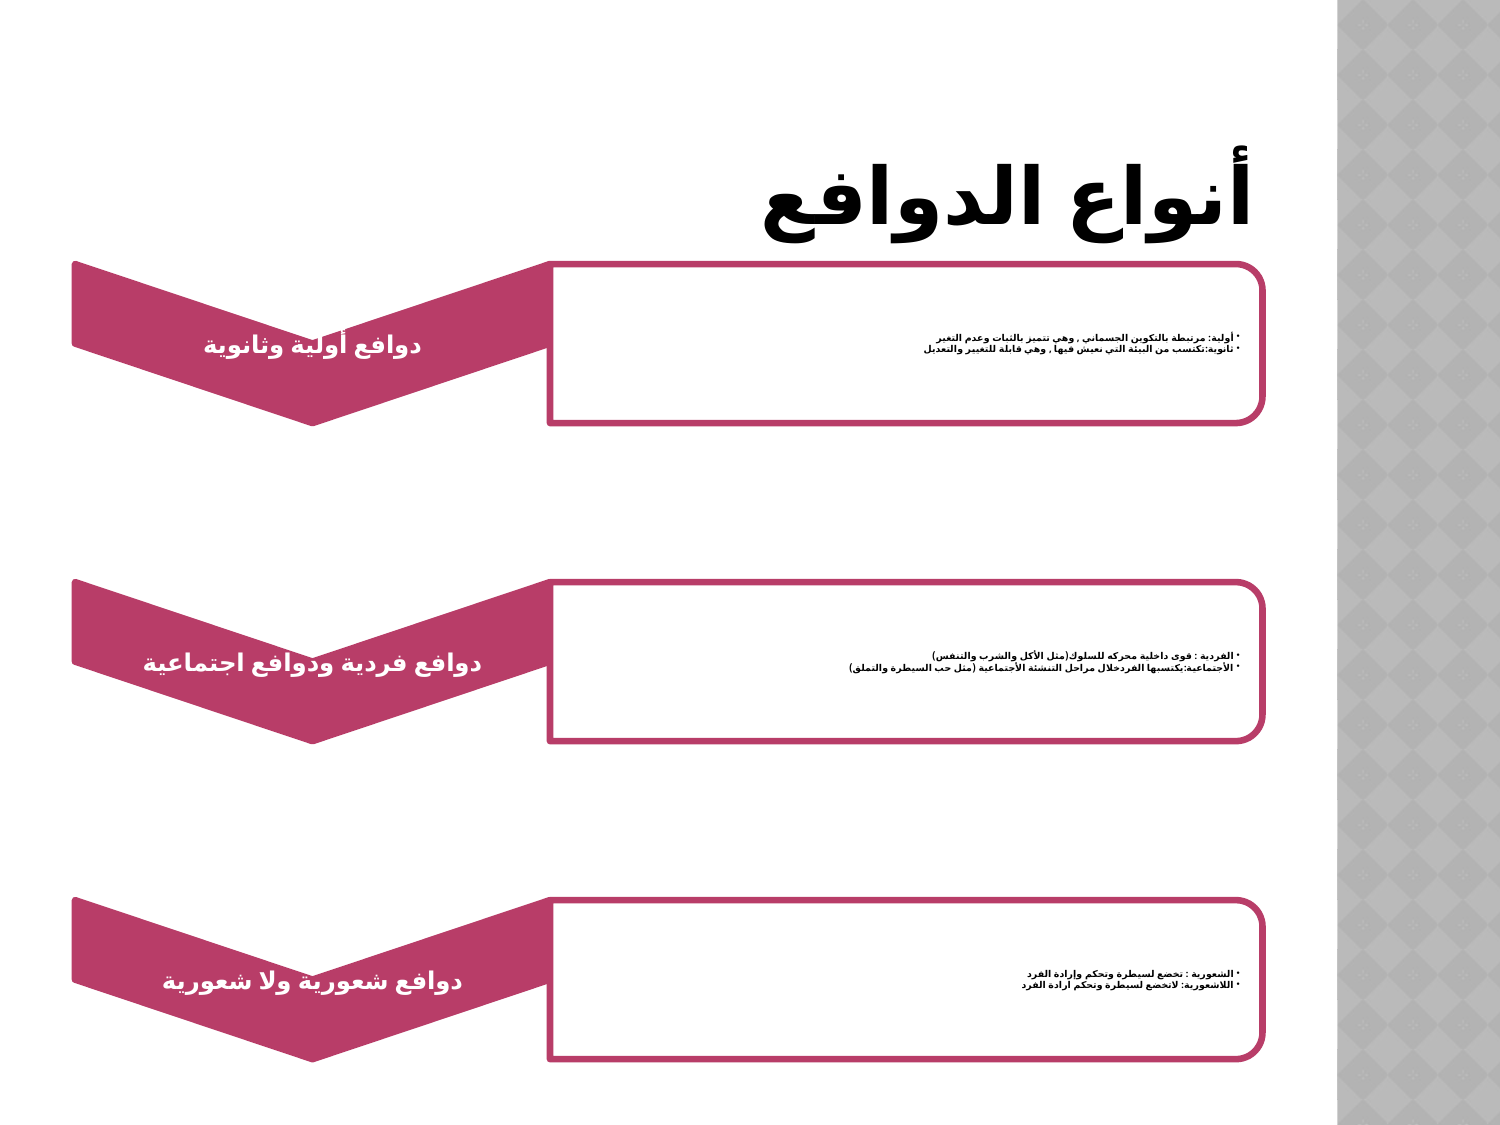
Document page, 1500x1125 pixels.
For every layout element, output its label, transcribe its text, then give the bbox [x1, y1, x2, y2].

title أنواع الدوافع [75, 52, 1263, 240]
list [74, 263, 1263, 1060]
